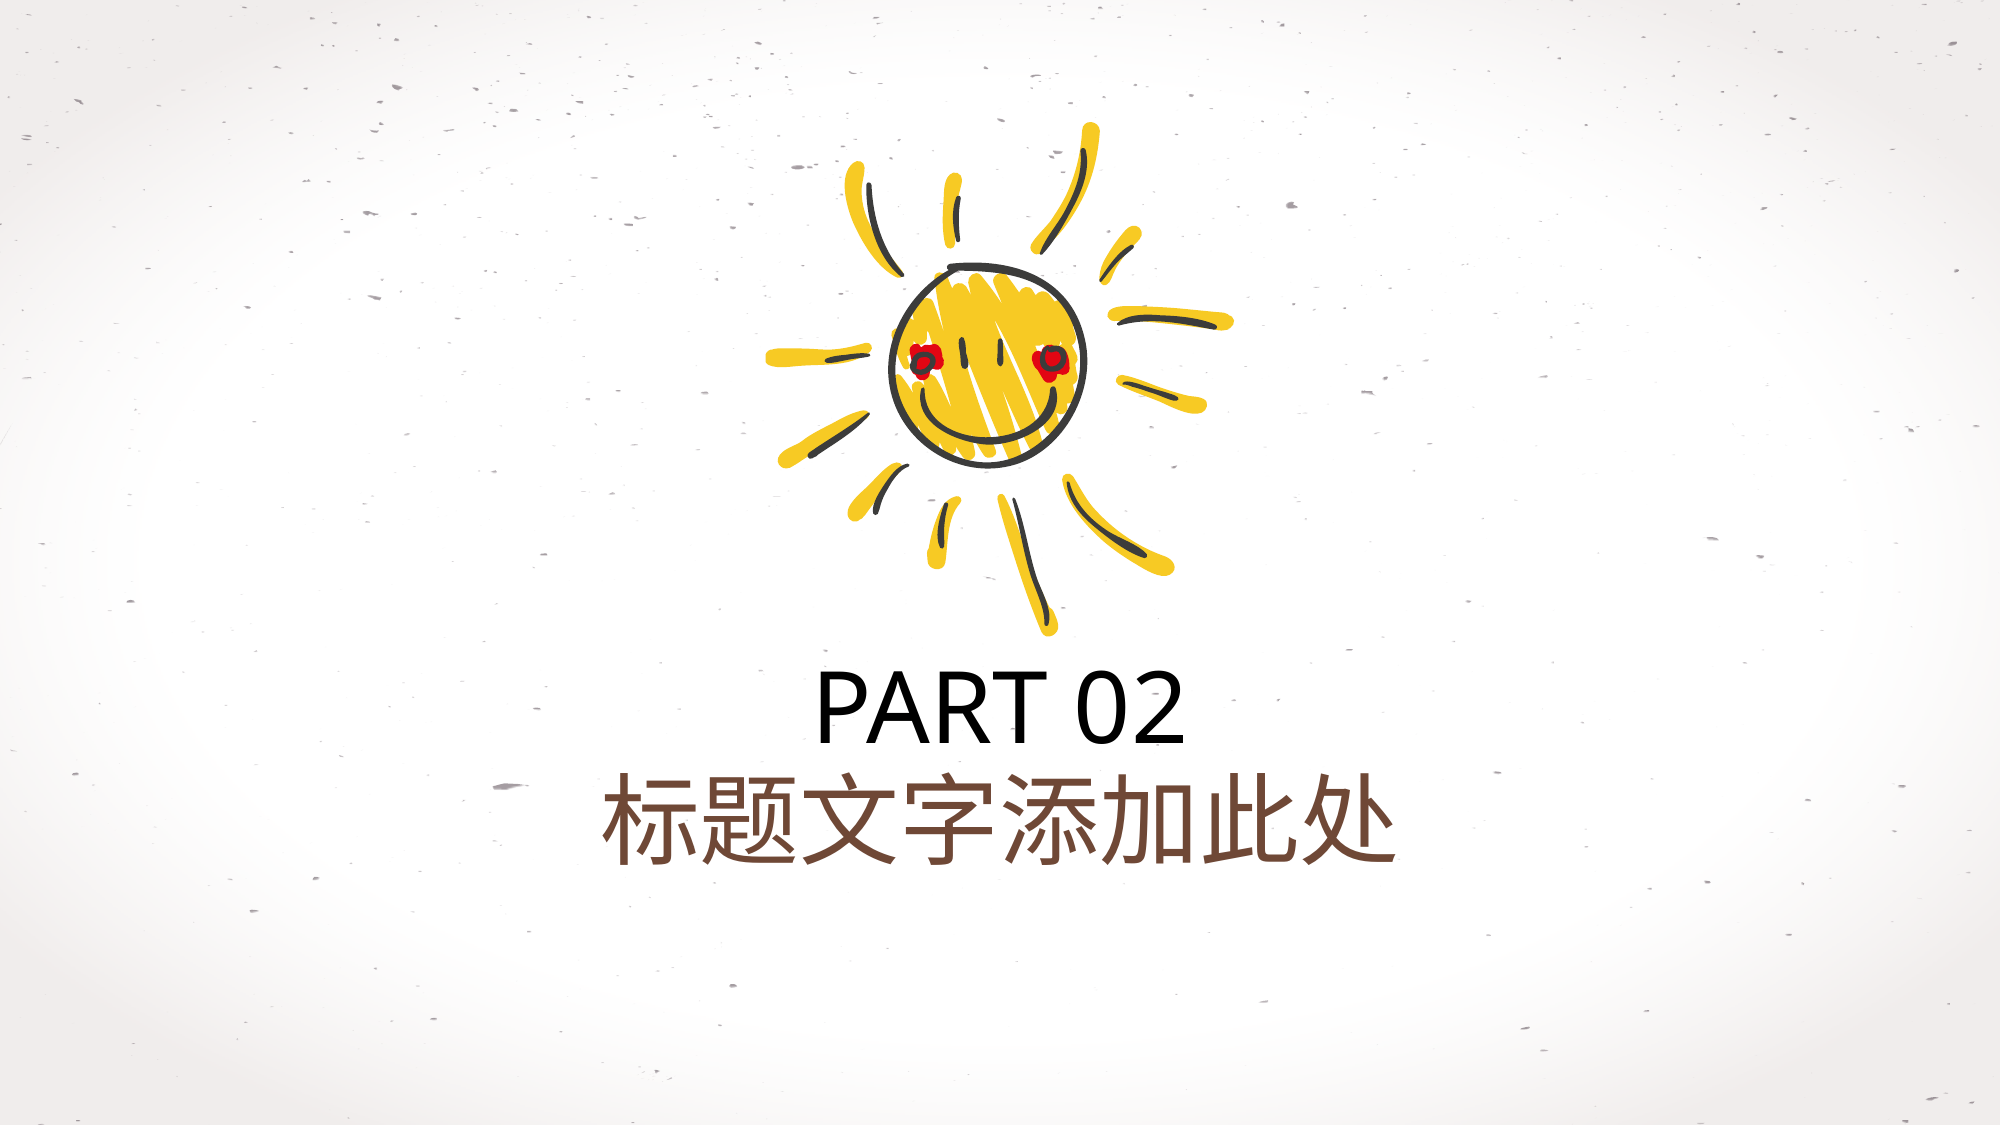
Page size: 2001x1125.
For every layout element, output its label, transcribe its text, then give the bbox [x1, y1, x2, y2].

text_box PART 02 [796, 637, 1204, 750]
text_box 标题文字添加此处 [585, 750, 1415, 886]
picture [765, 122, 1235, 637]
